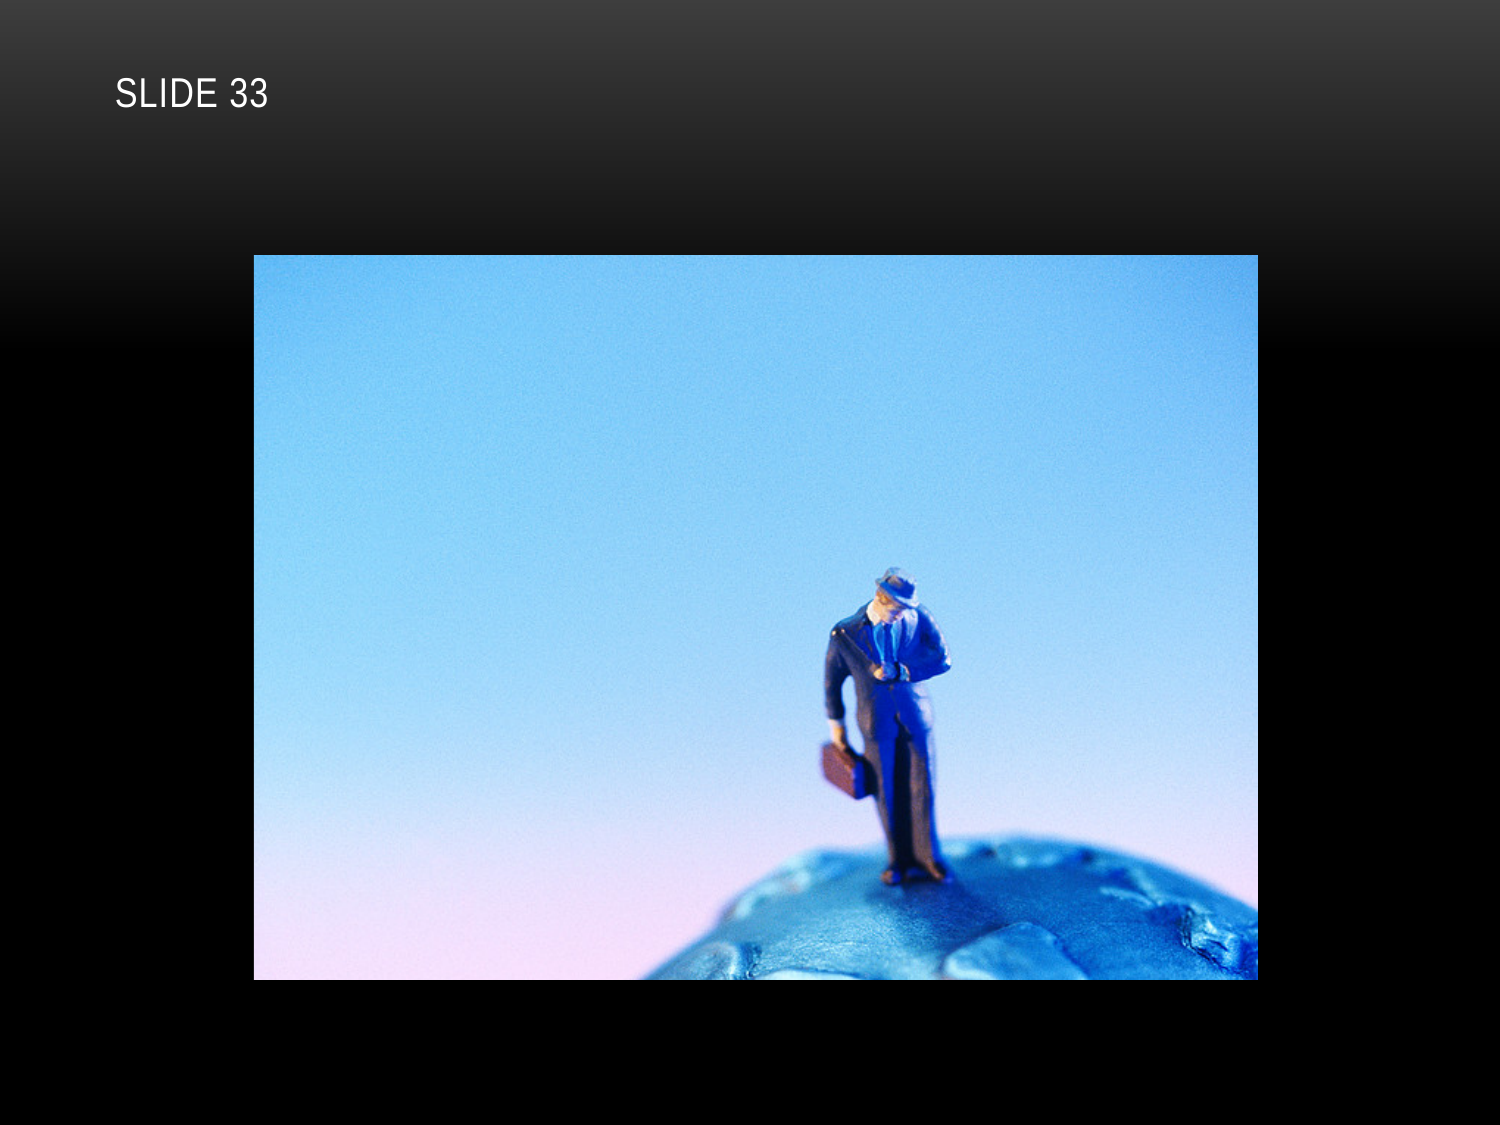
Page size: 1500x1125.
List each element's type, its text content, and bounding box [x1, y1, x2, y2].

title Slide 33 [99, 19, 1400, 124]
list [253, 255, 1259, 980]
